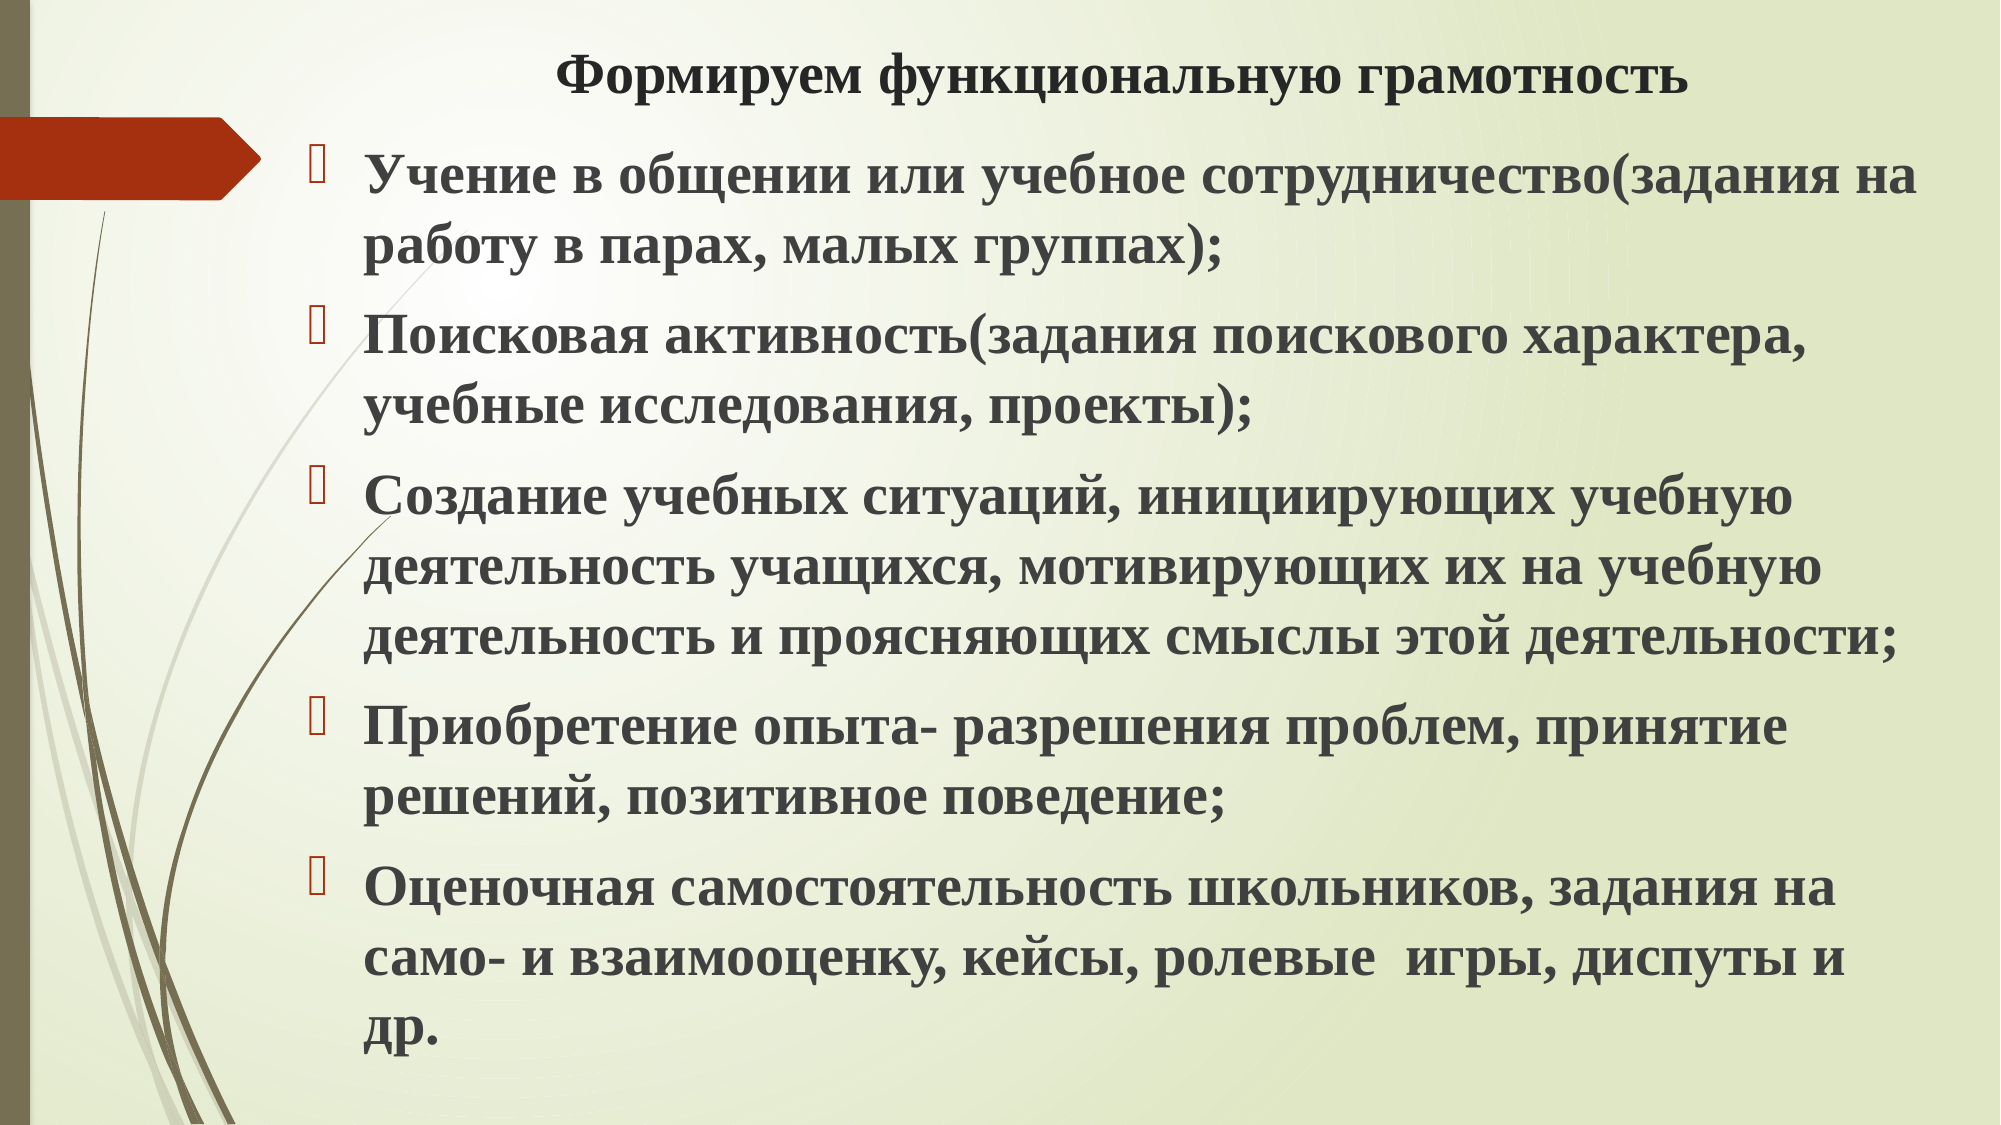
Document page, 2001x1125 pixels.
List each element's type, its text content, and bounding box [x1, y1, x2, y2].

list Учение в общении или учебное сотрудничество(задания на работу в парах, малых группах); Поисковая активность(задания поискового характера, учебные исследования, проекты); Создание учебных ситуаций, инициирующих учебную деятельность учащихся, мотивирующих их на учебную деятельность и проясняющих смыслы этой деятельности; Приобретение опыта- разрешения проблем, принятие решений, позитивное поведение; Оценочная самостоятельность школьников, задания на само- и взаимооценку, кейсы, ролевые игры, диспуты и др. [292, 127, 1945, 1098]
title Формируем функциональную грамотность [357, 27, 1888, 110]
